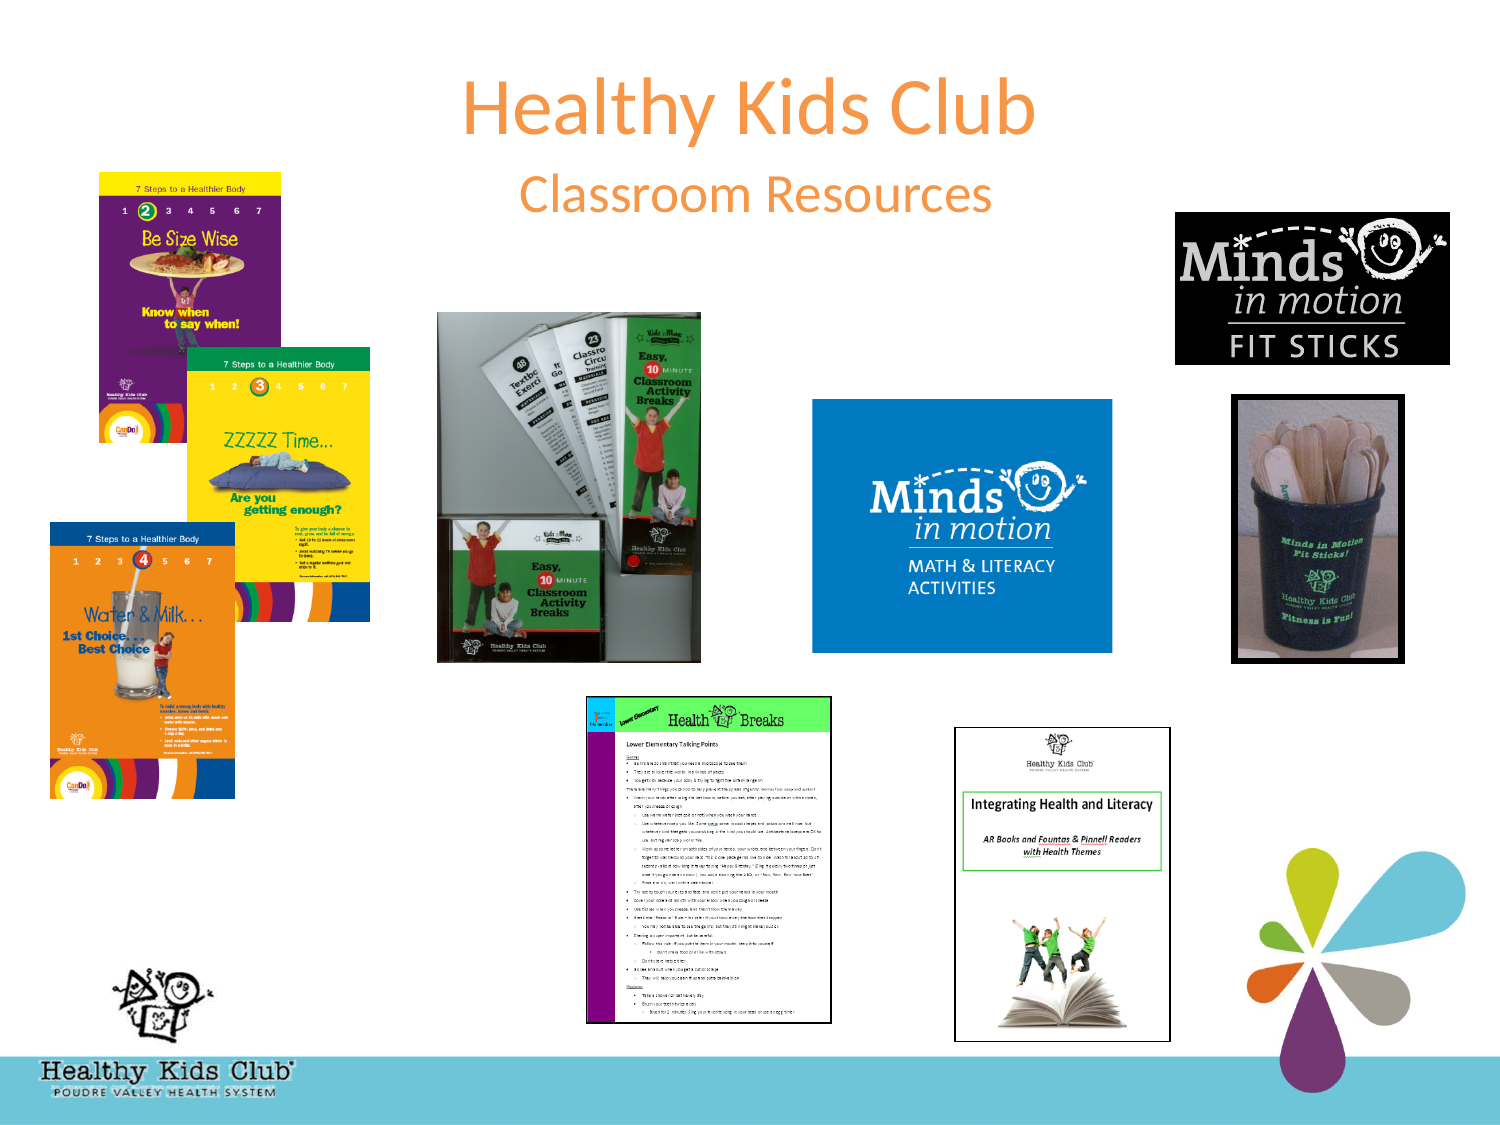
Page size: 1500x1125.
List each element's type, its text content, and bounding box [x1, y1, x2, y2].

title Healthy Kids Club Classroom Resources [75, 45, 1425, 233]
picture [49, 172, 371, 800]
picture [437, 312, 701, 663]
picture [0, 848, 1500, 1125]
picture [1237, 399, 1399, 658]
picture [587, 697, 831, 1023]
picture [1174, 212, 1451, 365]
picture [812, 399, 1113, 653]
picture [955, 727, 1170, 1041]
